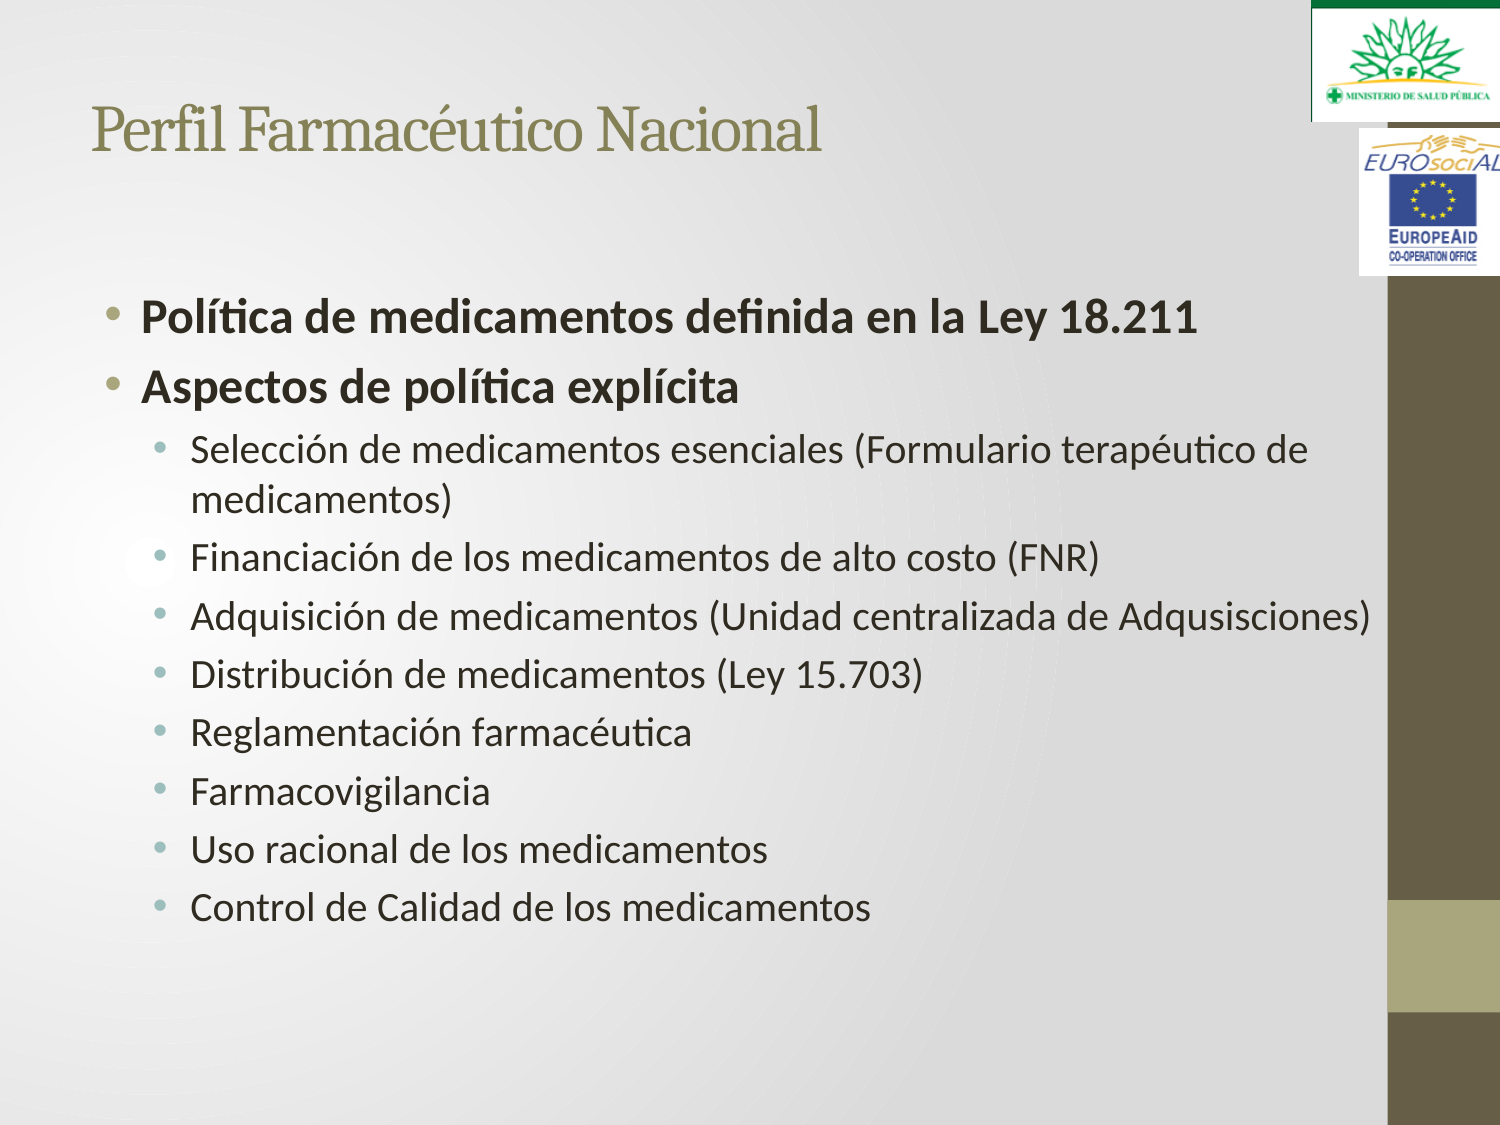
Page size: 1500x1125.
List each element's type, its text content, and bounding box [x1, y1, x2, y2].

title Perfil Farmacéutico Nacional [75, 31, 1263, 219]
list Política de medicamentos definida en la Ley 18.211 Aspectos de política explícita Selección de medicamentos esenciales (Formulario terapéutico de medicamentos) Financiación de los medicamentos de alto costo (FNR) Adquisición de medicamentos (Unidad centralizada de Adqusisciones) Distribución de medicamentos (Ley 15.703) Reglamentación farmacéutica Farmacovigilancia Uso racional de los medicamentos Control de Calidad de los medicamentos [70, 275, 1408, 1014]
picture [1310, 0, 1500, 122]
picture [1359, 128, 1500, 277]
